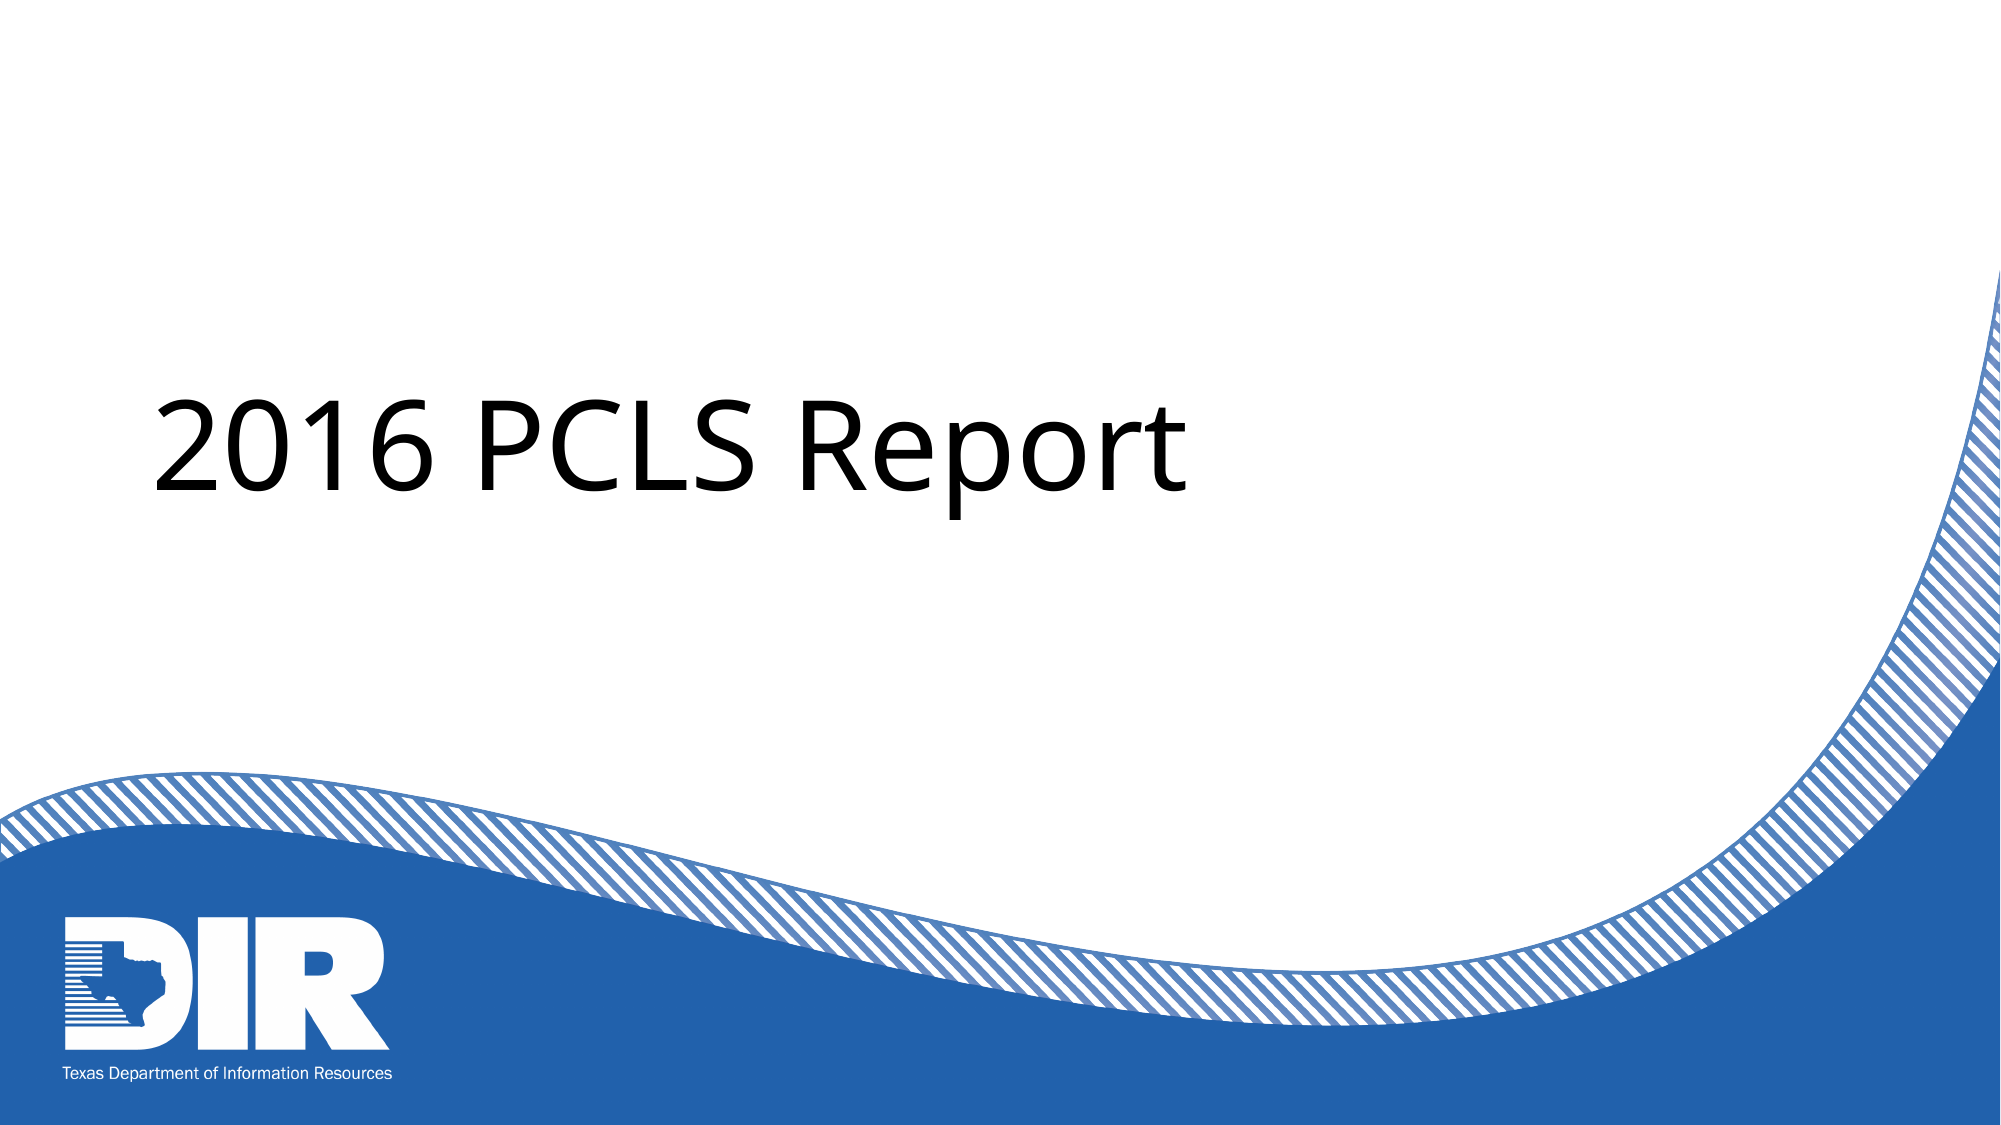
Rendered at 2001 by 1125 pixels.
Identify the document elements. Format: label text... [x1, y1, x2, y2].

title 2016 PCLS Report [136, 57, 1862, 526]
picture [0, 0, 2001, 1125]
